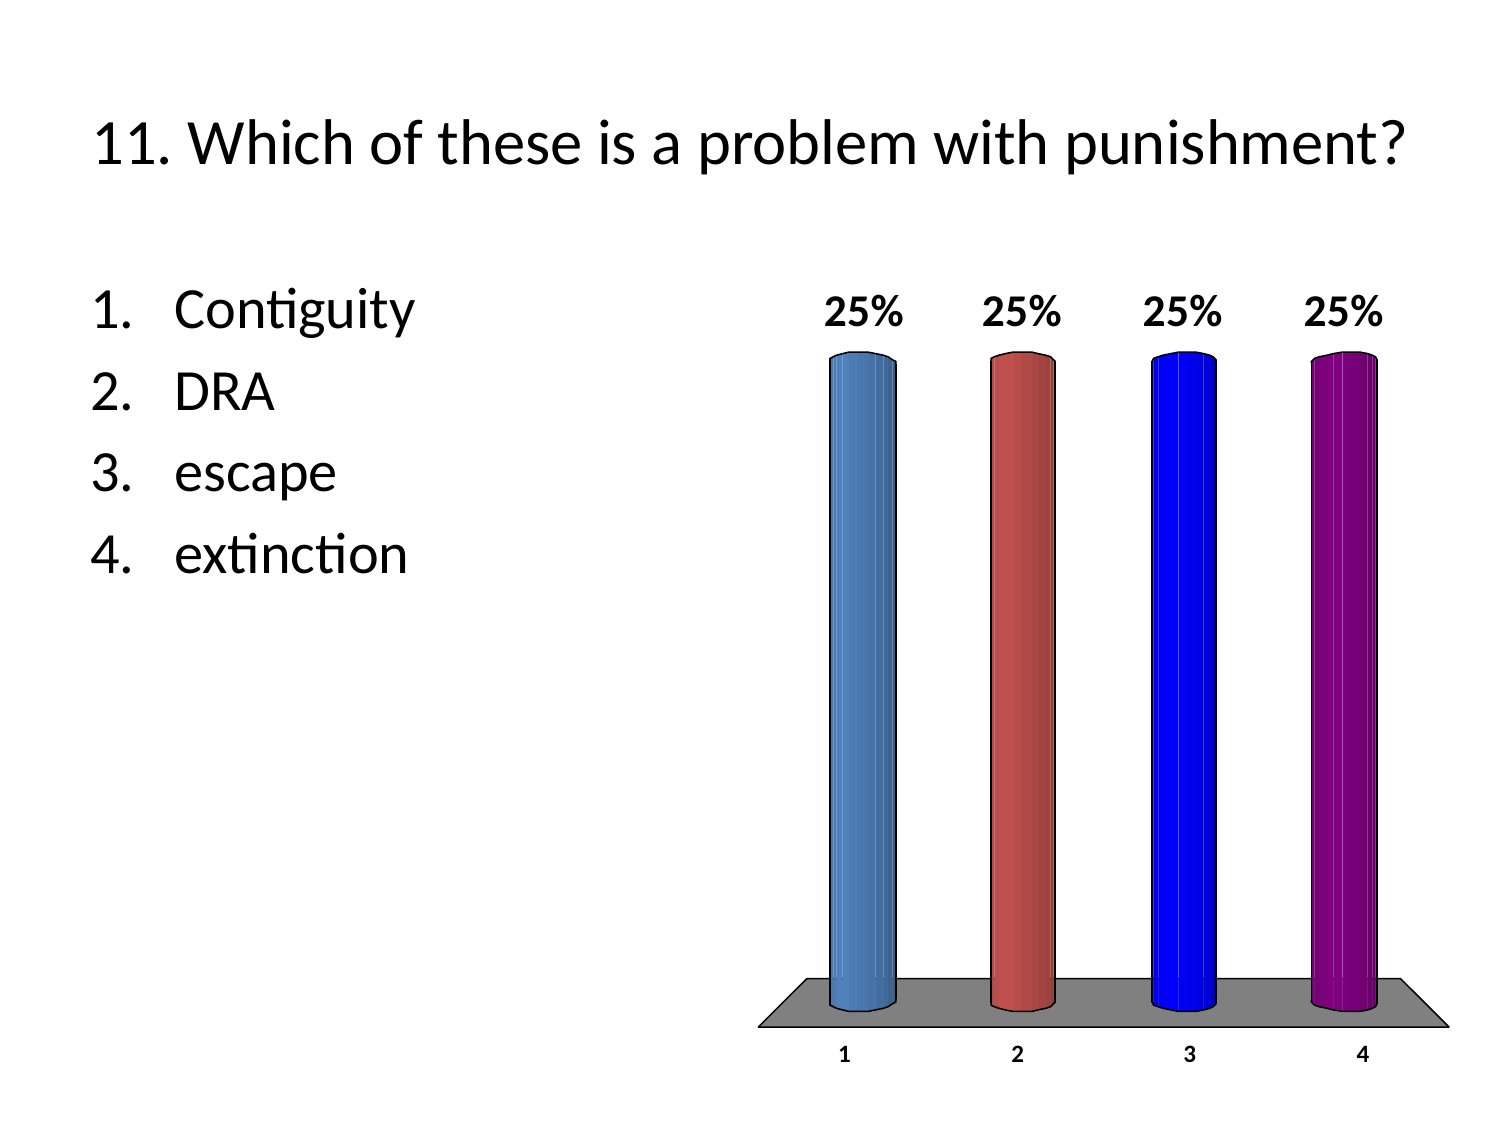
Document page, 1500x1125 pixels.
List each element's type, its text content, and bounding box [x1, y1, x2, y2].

list Contiguity DRA escape extinction [75, 262, 750, 1005]
title 11. Which of these is a problem with punishment? [75, 45, 1425, 233]
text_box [739, 270, 1490, 1115]
